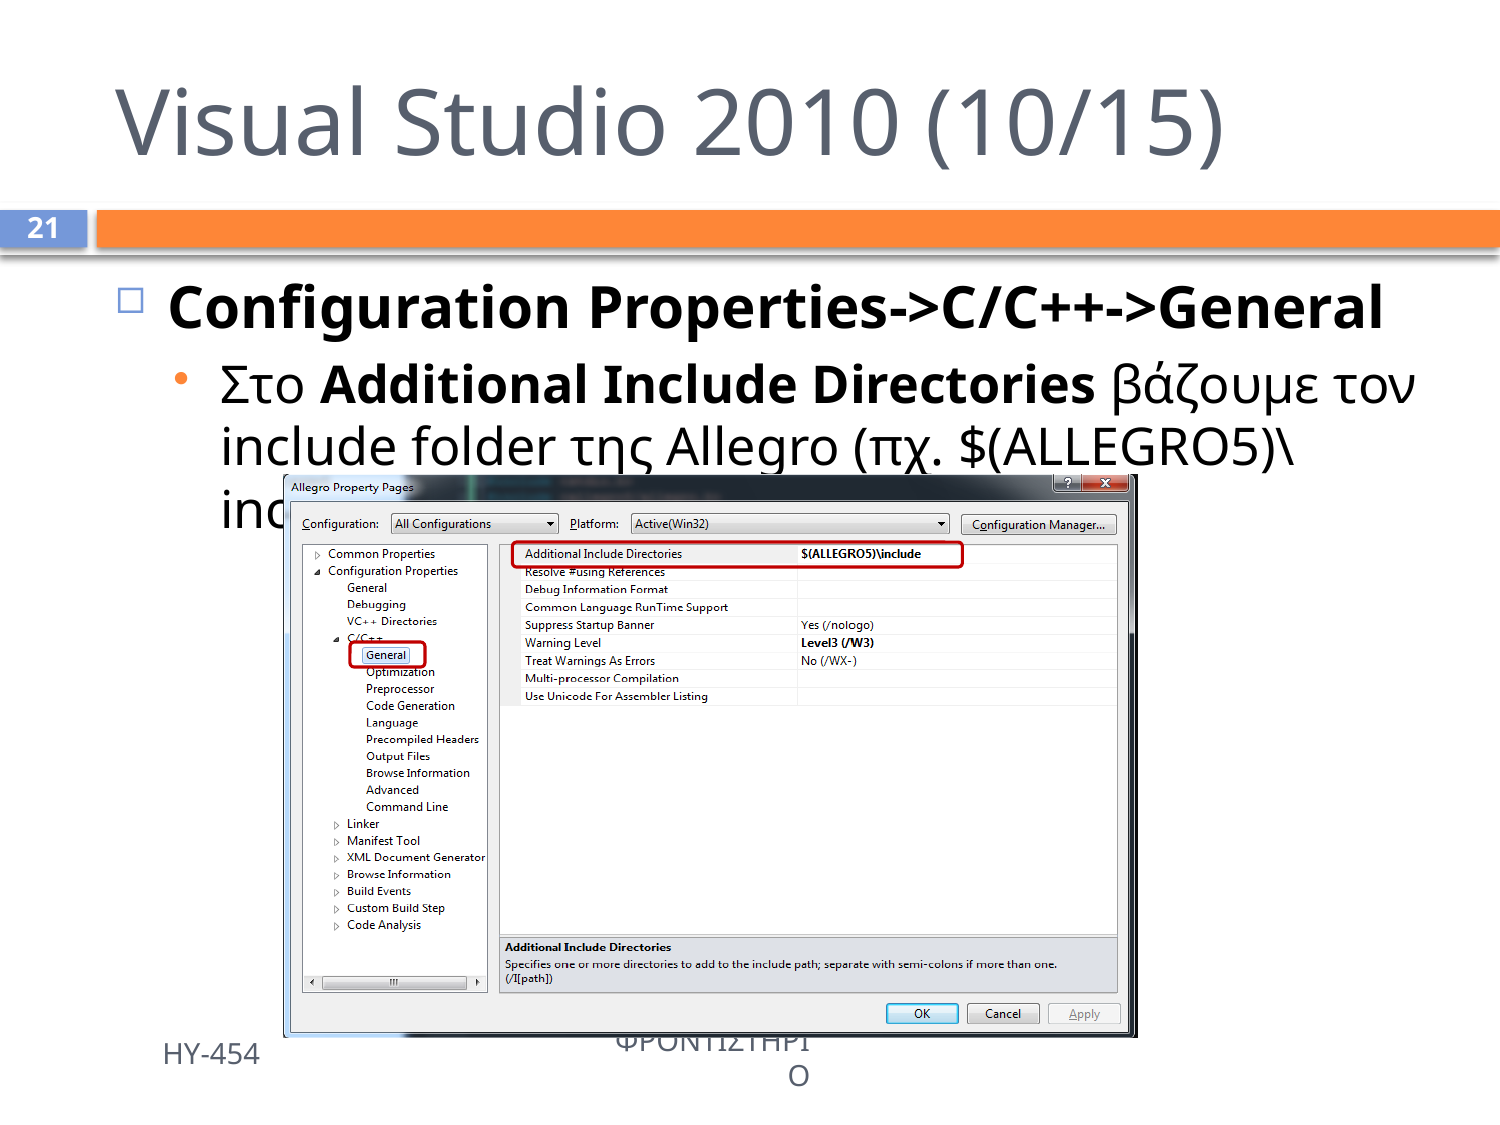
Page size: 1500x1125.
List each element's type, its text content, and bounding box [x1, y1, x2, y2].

slide_number 21 [0, 208, 88, 249]
footer ΗΥ-454 [99, 1024, 275, 1085]
title Visual Studio 2010 (10/15) [100, 37, 1438, 200]
picture [282, 474, 1138, 1038]
list Configuration Properties->C/C++->General Στο Additional Include Directories βάζουμε τον include folder της Allegro (πχ. $(ALLEGRO5)\include) [100, 262, 1438, 1000]
